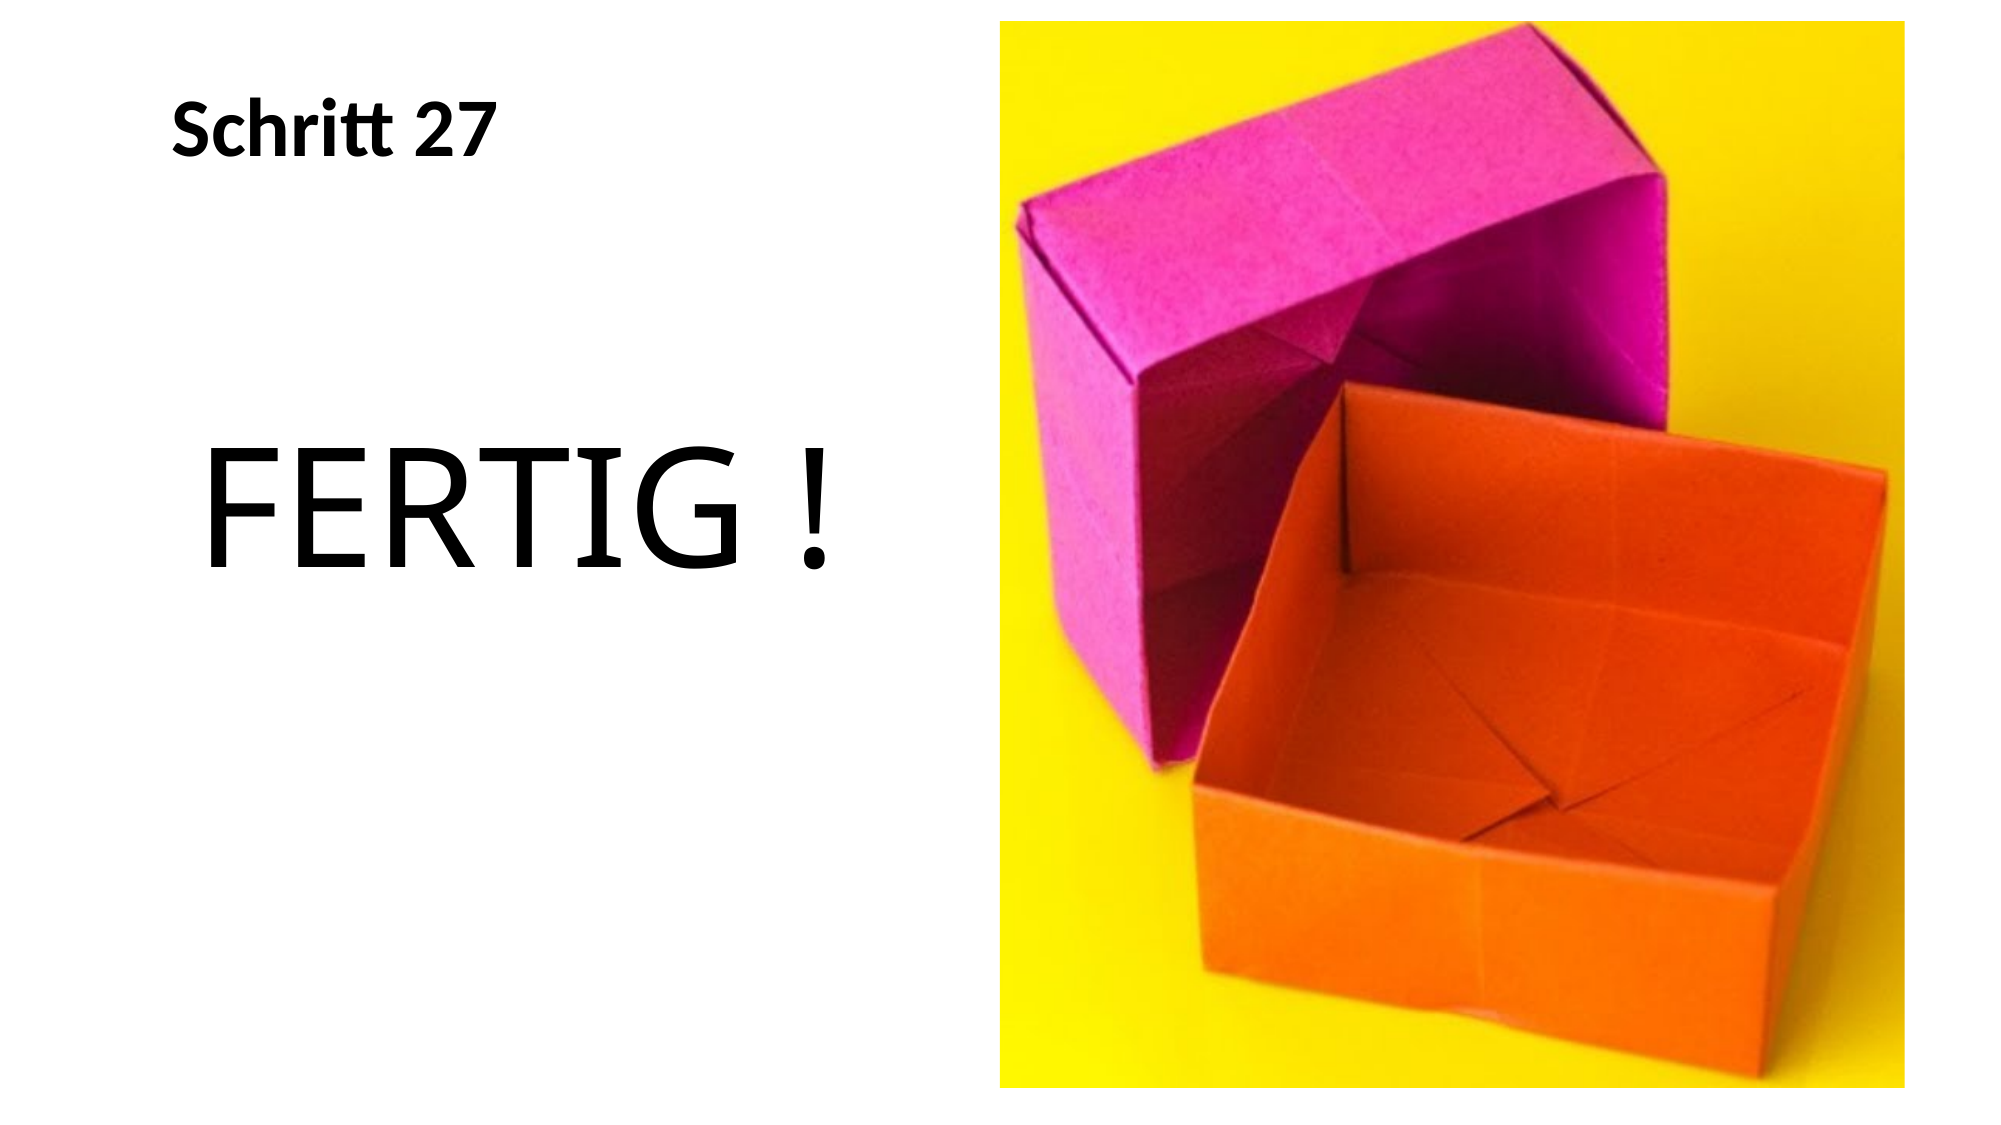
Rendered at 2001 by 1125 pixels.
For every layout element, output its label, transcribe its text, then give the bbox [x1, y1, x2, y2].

text_box FERTIG ! [180, 379, 853, 609]
text_box Schritt 27 [157, 59, 514, 181]
picture [999, 21, 1905, 1088]
